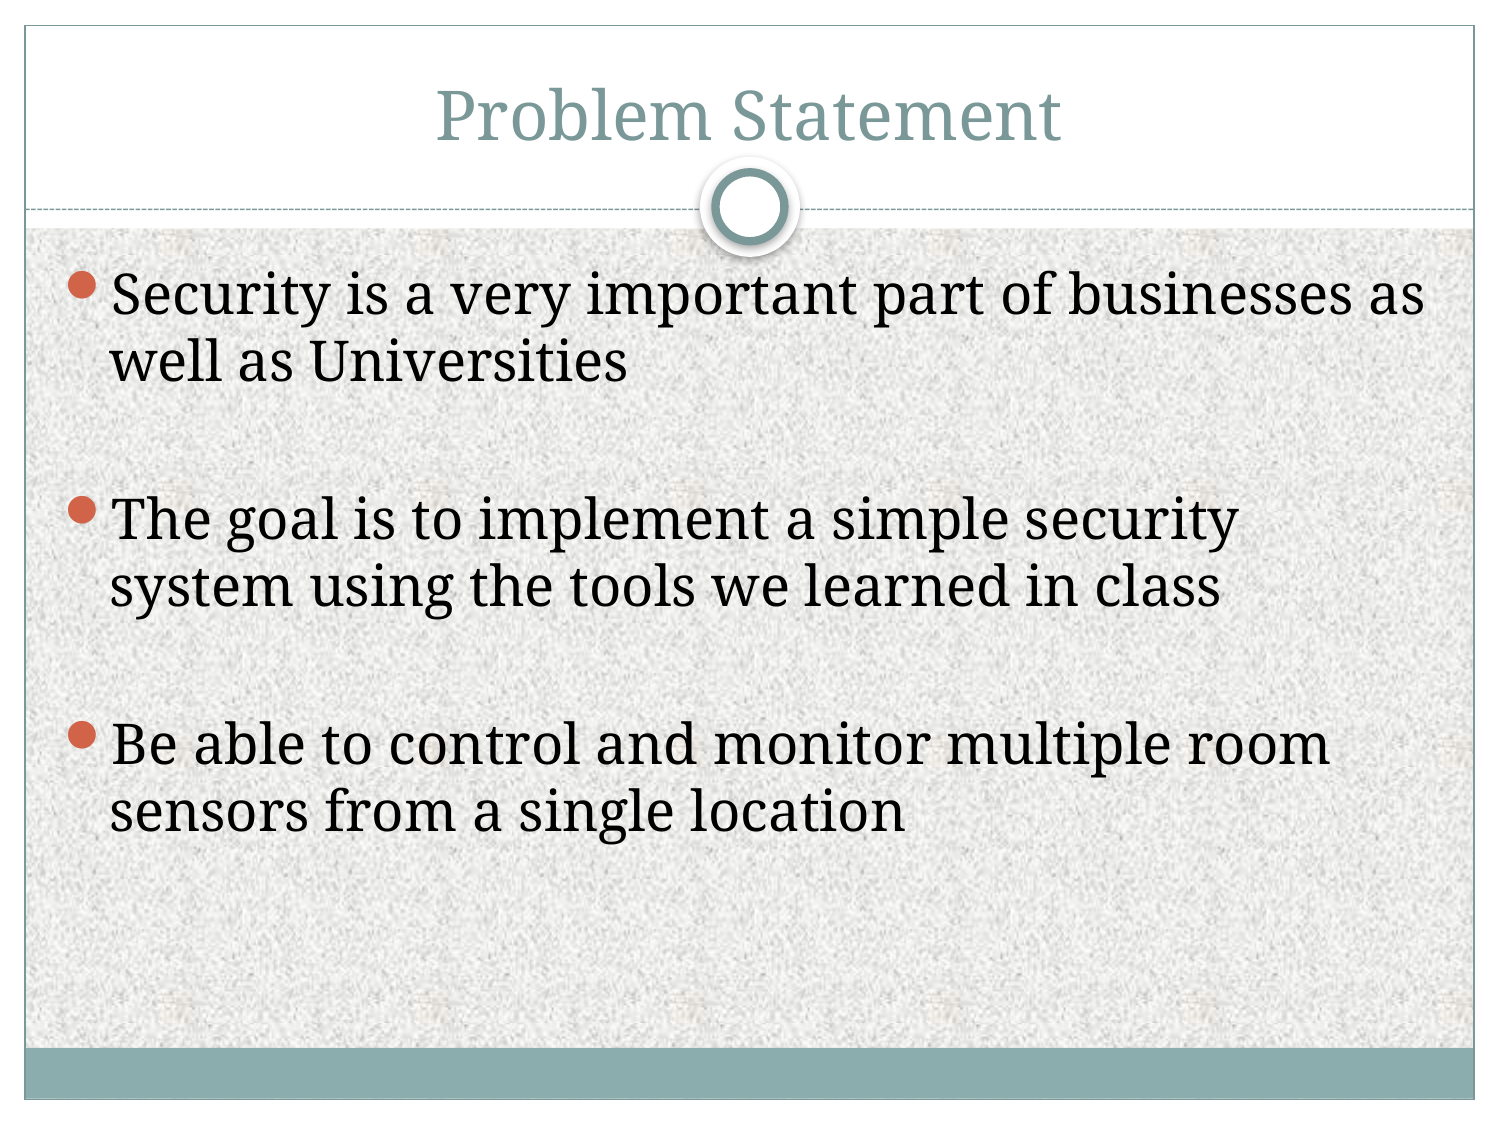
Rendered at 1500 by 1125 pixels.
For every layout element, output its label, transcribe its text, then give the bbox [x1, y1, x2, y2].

picture [26, 229, 1473, 1047]
list Security is a very important part of businesses as well as Universities The goal is to implement a simple security system using the tools we learned in class Be able to control and monitor multiple room sensors from a single location [49, 250, 1445, 1001]
title Problem Statement [49, 37, 1450, 162]
